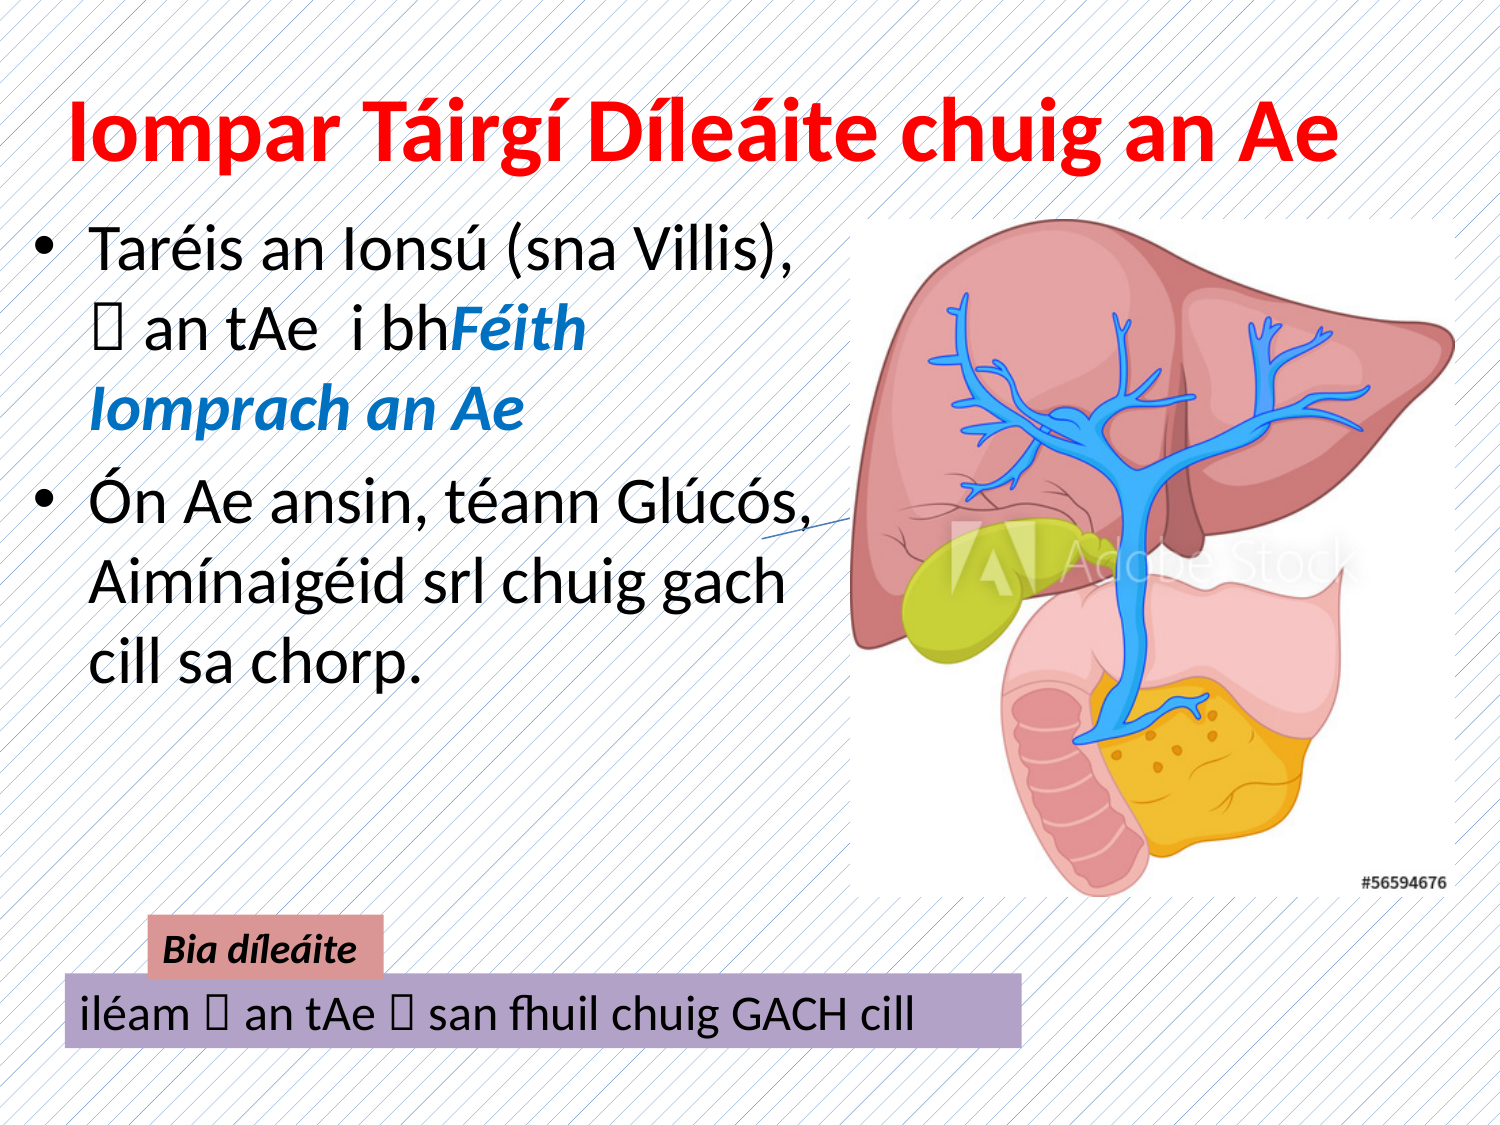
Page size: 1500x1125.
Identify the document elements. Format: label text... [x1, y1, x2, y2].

title Iompar Táirgí Díleáite chuig an Ae [29, 30, 1380, 219]
text_box iléam  an tAe  san fhuil chuig GACH cill [64, 973, 1022, 1049]
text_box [761, 455, 845, 540]
text_box Bia díleáite [147, 914, 384, 980]
picture [850, 219, 1456, 897]
list Taréis an Ionsú (sna Villis),  an tAe i bhFéith Iomprach an Ae Ón Ae ansin, téann Glúcós, Aimínaigéid srl chuig gach cill sa chorp. [17, 196, 833, 929]
